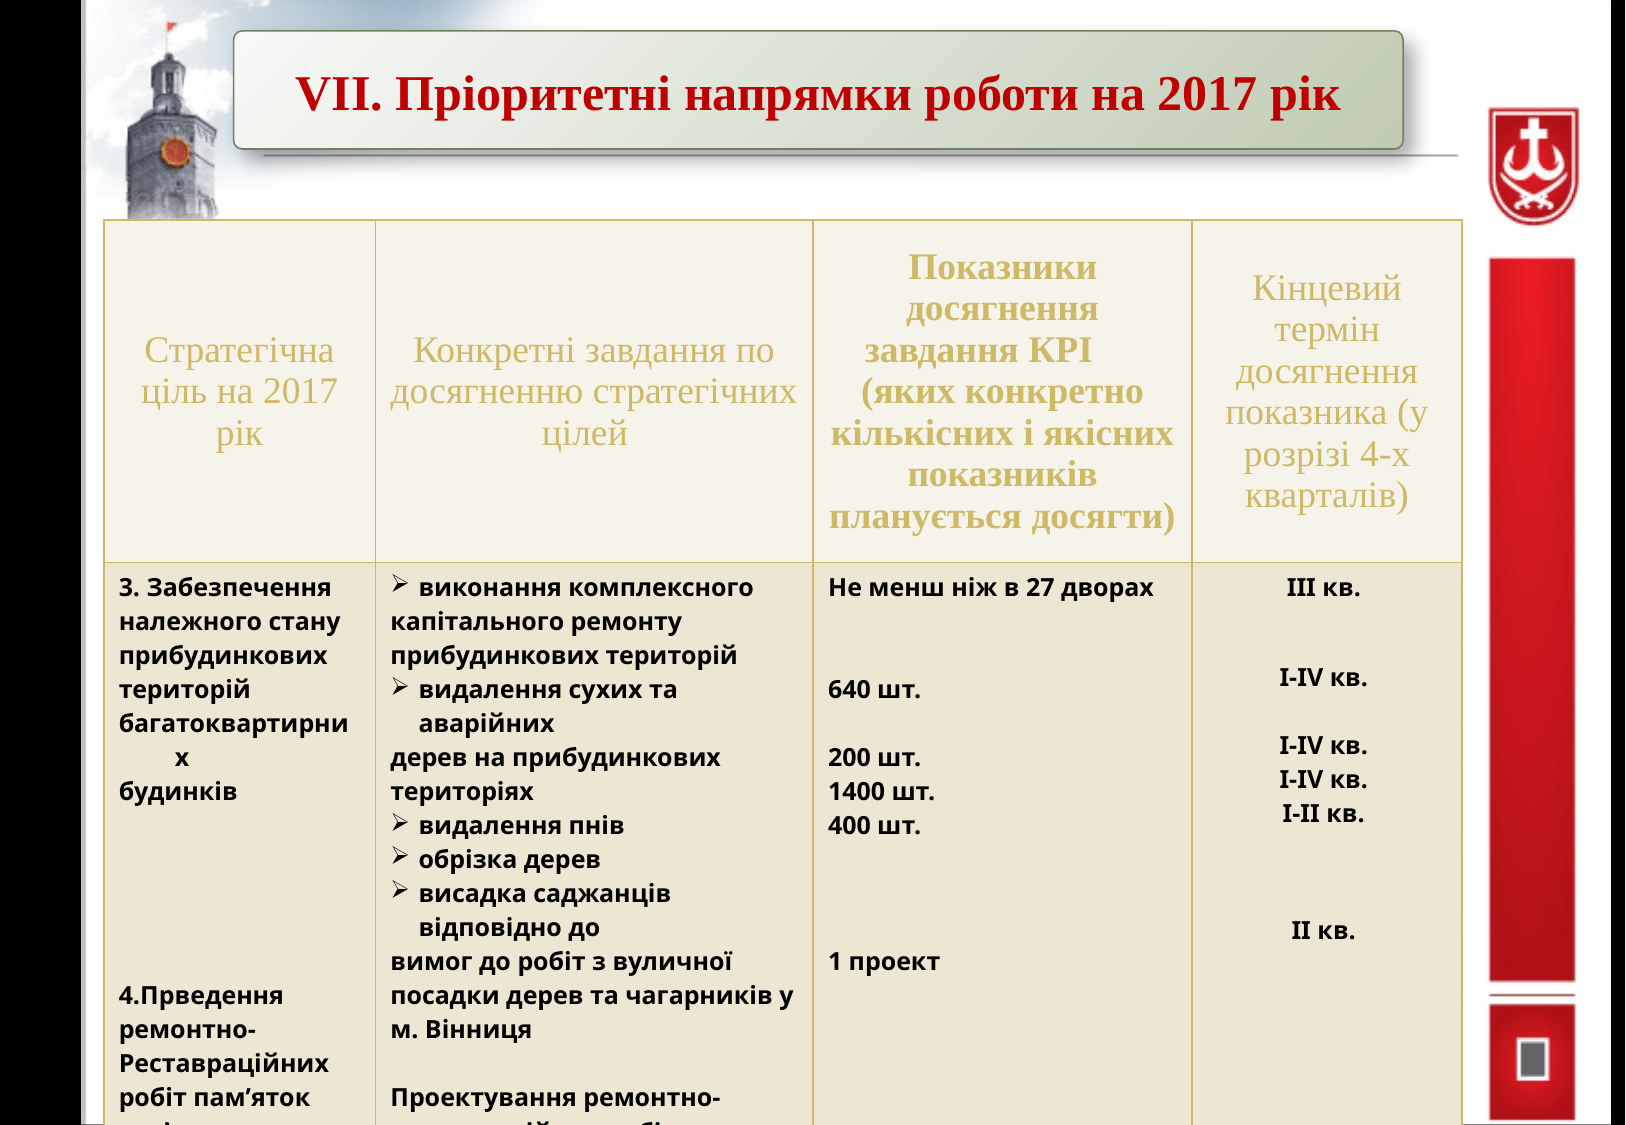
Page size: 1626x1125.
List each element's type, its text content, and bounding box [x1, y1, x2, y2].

table_cell виконання комплексного капітального ремонту прибудинкових територій видалення сухих та аварійних дерев на прибудинкових територіях видалення пнів обрізка дерев висадка саджанців відповідно до вимог до робіт з вуличної посадки дерев та чагарників у м. Вінниця Проектування ремонтно- реставраційних робіт пам’ятки архітектури місцевого значення «Прибутковий будинок з магазином» по вул. Соборній, 95 [376, 563, 812, 1125]
table_cell Не менш ніж в 27 дворах 640 шт. 200 шт. 1400 шт. 400 шт. 1 проект [814, 563, 1191, 1125]
table_header Стратегічна ціль на 2017 рік [105, 221, 375, 562]
text_box VII. Пріоритетні напрямки роботи на 2017 рік [232, 30, 1404, 150]
table_header Кінцевий термін досягнення показника (у розрізі 4-х кварталів) [1193, 221, 1461, 562]
table_header Показники досягнення завдання КРІ (яких конкретно кількісних і якісних показників планується досягти) [814, 221, 1191, 562]
picture [0, 0, 1626, 1125]
table_header Конкретні завдання по досягненню стратегічних цілей [376, 221, 812, 562]
table_cell ІІІ кв. І-ІV кв. І-ІV кв. І-ІV кв. І-ІІ кв. ІІ кв. [1193, 563, 1461, 1125]
table_cell 3. Забезпечення належного стану прибудинкових територій багатоквартирних будинків 4.Прведення ремонтно- Реставраційних робіт пам’яток архітектури місцевого значення [105, 563, 375, 1125]
